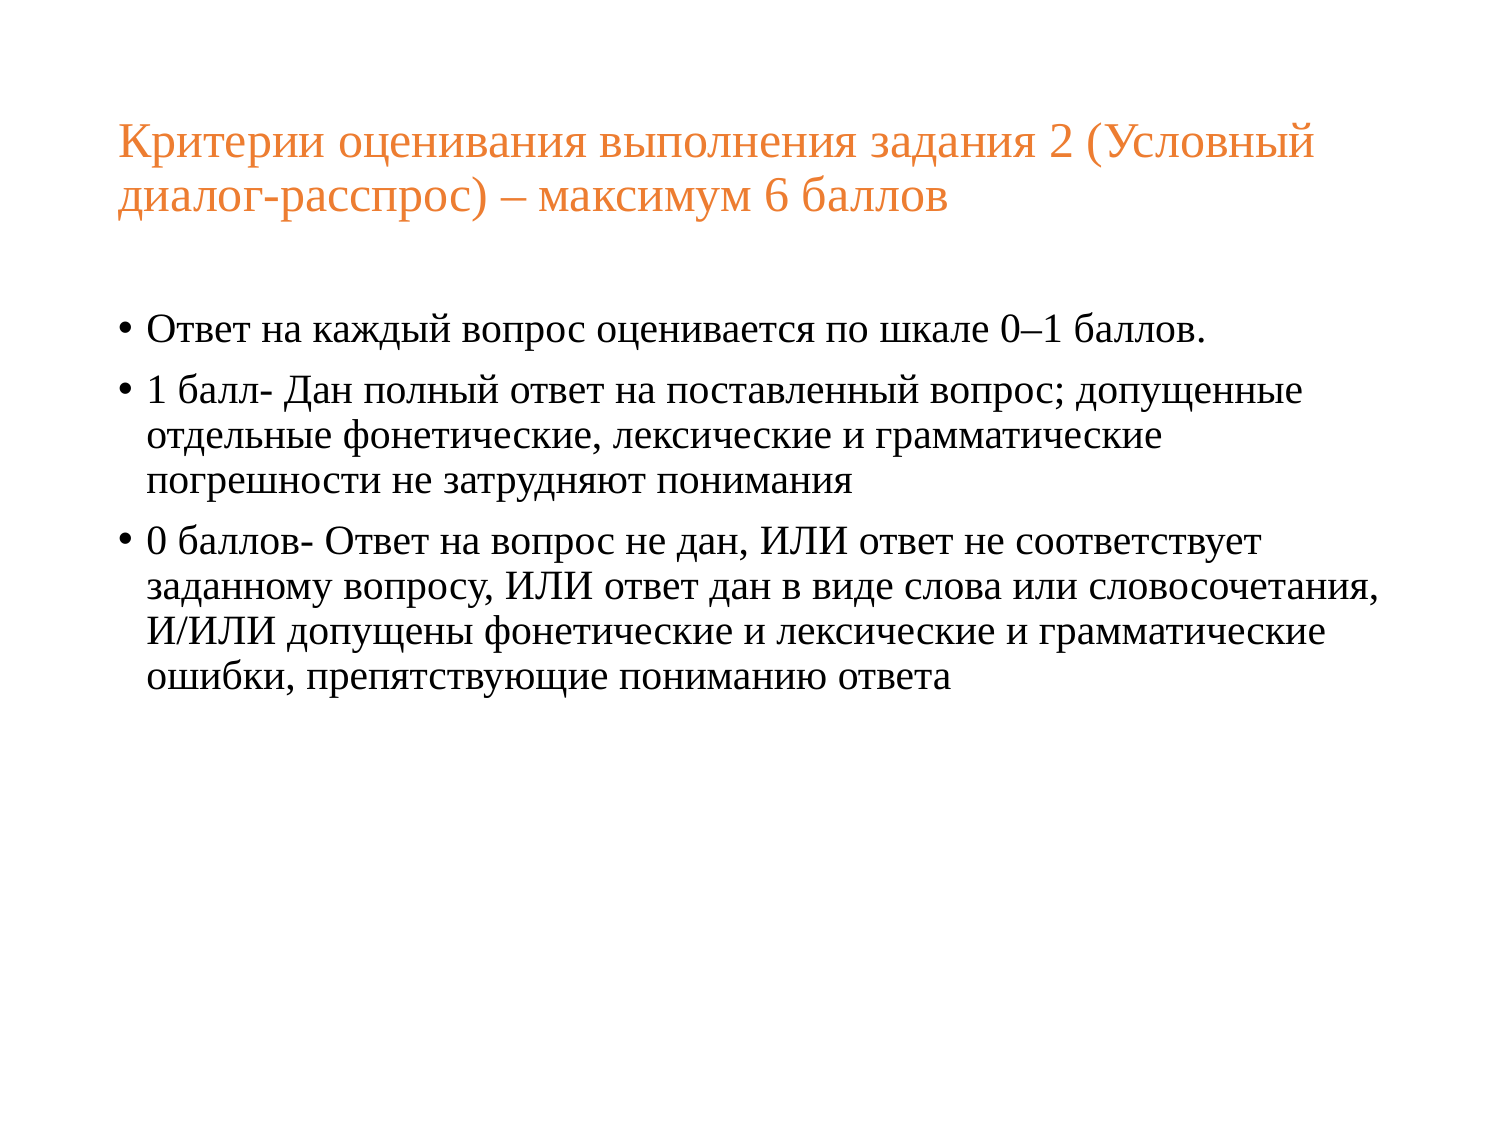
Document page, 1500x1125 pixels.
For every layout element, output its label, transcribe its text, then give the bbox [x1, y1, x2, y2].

list Ответ на каждый вопрос оценивается по шкале 0–1 баллов. 1 балл- Дан полный ответ на поставленный вопрос; допущенные отдельные фонетические, лексические и грамматические погрешности не затрудняют понимания 0 баллов- Ответ на вопрос не дан, ИЛИ ответ не соответствует заданному вопросу, ИЛИ ответ дан в виде слова или словосочетания, И/ИЛИ допущены фонетические и лексические и грамматические ошибки, препятствующие пониманию ответа [103, 299, 1397, 1014]
title Критерии оценивания выполнения задания 2 (Условный диалог-расспрос) – максимум 6 баллов [103, 59, 1397, 278]
